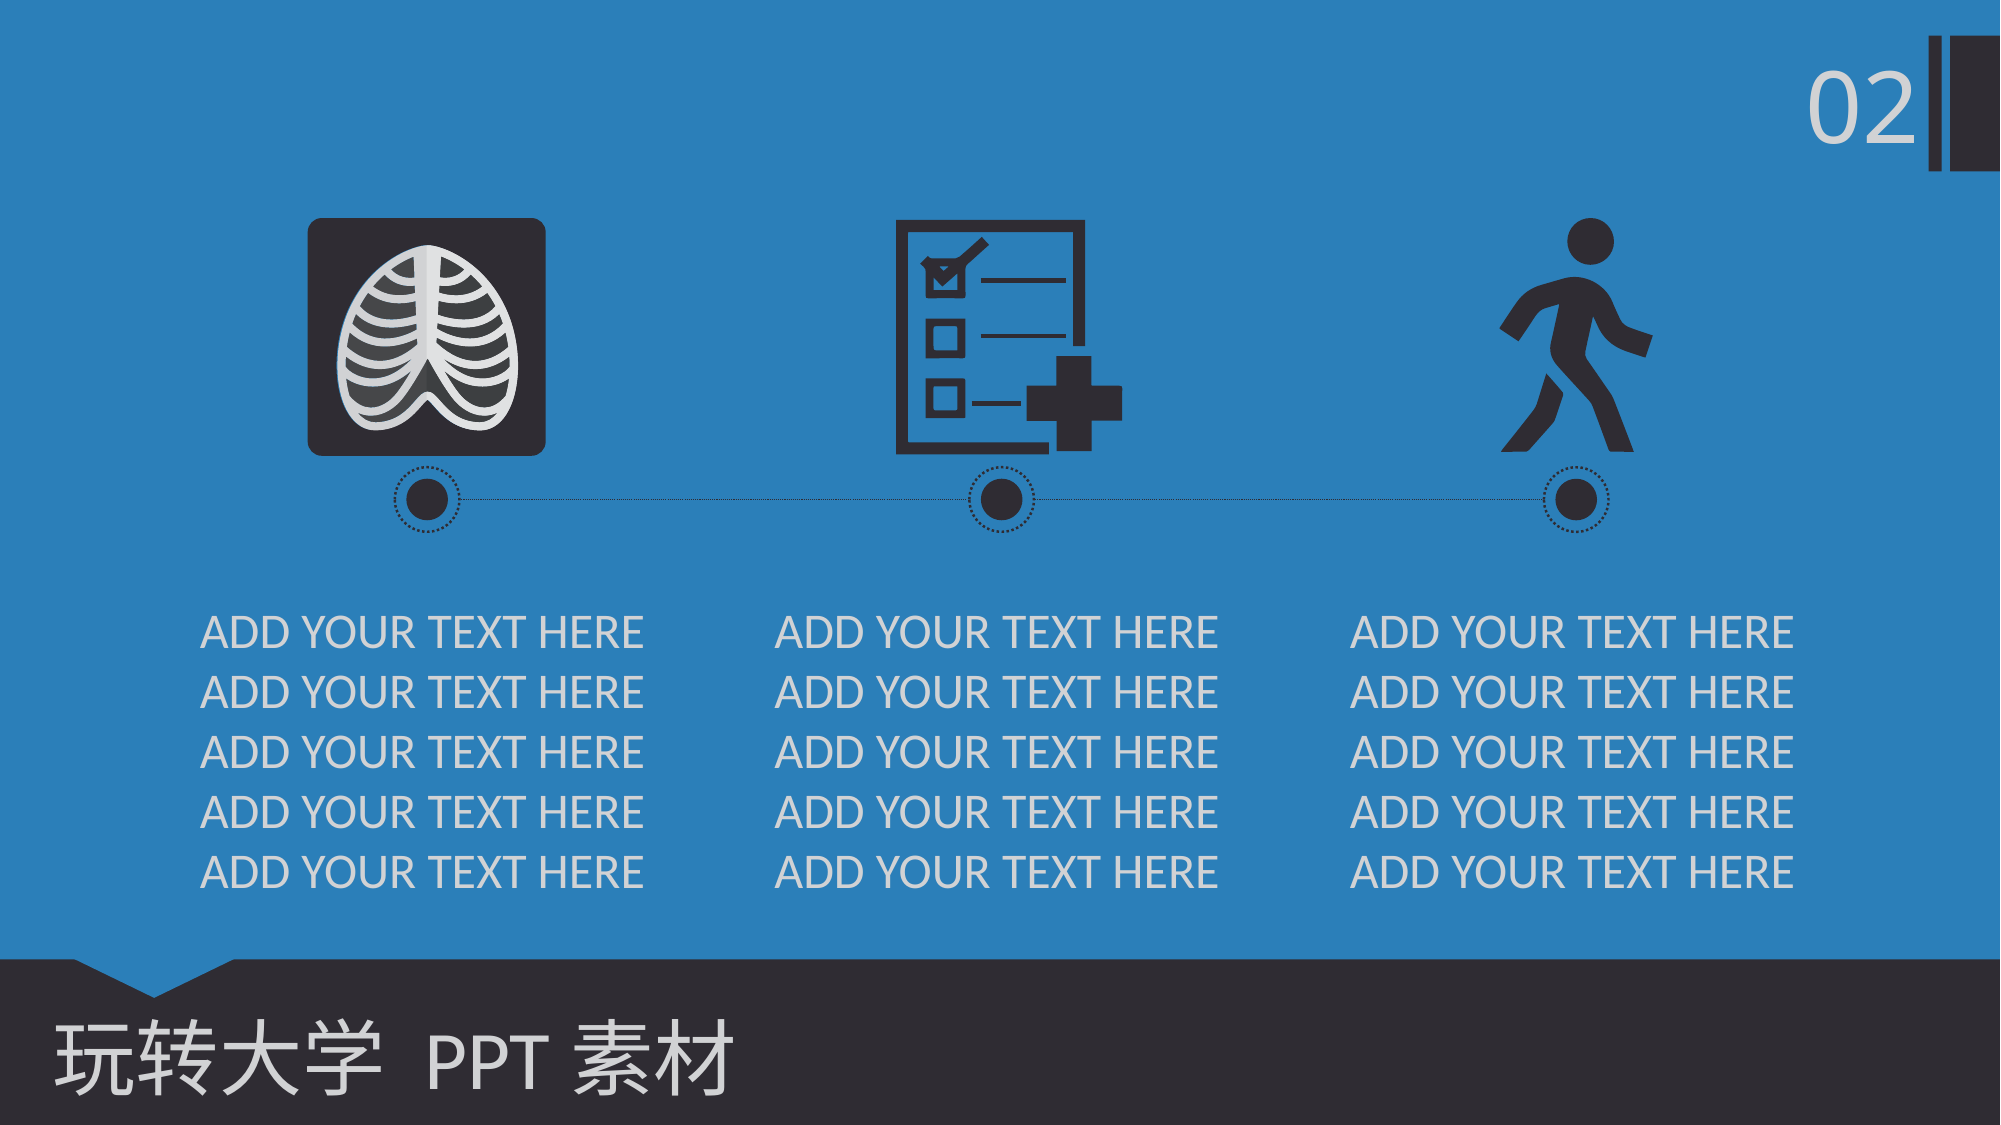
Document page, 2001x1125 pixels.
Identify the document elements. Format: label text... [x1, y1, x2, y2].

picture [968, 465, 1036, 533]
text_box ADD YOUR TEXT HERE ADD YOUR TEXT HERE ADD YOUR TEXT HERE ADD YOUR TEXT HERE ADD YOUR TEXT HERE [759, 590, 1259, 925]
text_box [307, 218, 547, 456]
picture [1542, 465, 1610, 534]
picture [393, 465, 461, 533]
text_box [0, 925, 2000, 1125]
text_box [1499, 217, 1653, 452]
text_box ADD YOUR TEXT HERE ADD YOUR TEXT HERE ADD YOUR TEXT HERE ADD YOUR TEXT HERE ADD YOUR TEXT HERE [185, 590, 685, 925]
text_box ADD YOUR TEXT HERE ADD YOUR TEXT HERE ADD YOUR TEXT HERE ADD YOUR TEXT HERE ADD YOUR TEXT HERE [1335, 590, 1835, 925]
text_box [1949, 35, 2000, 172]
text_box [896, 219, 1123, 455]
text_box 02 [1790, 36, 1946, 172]
